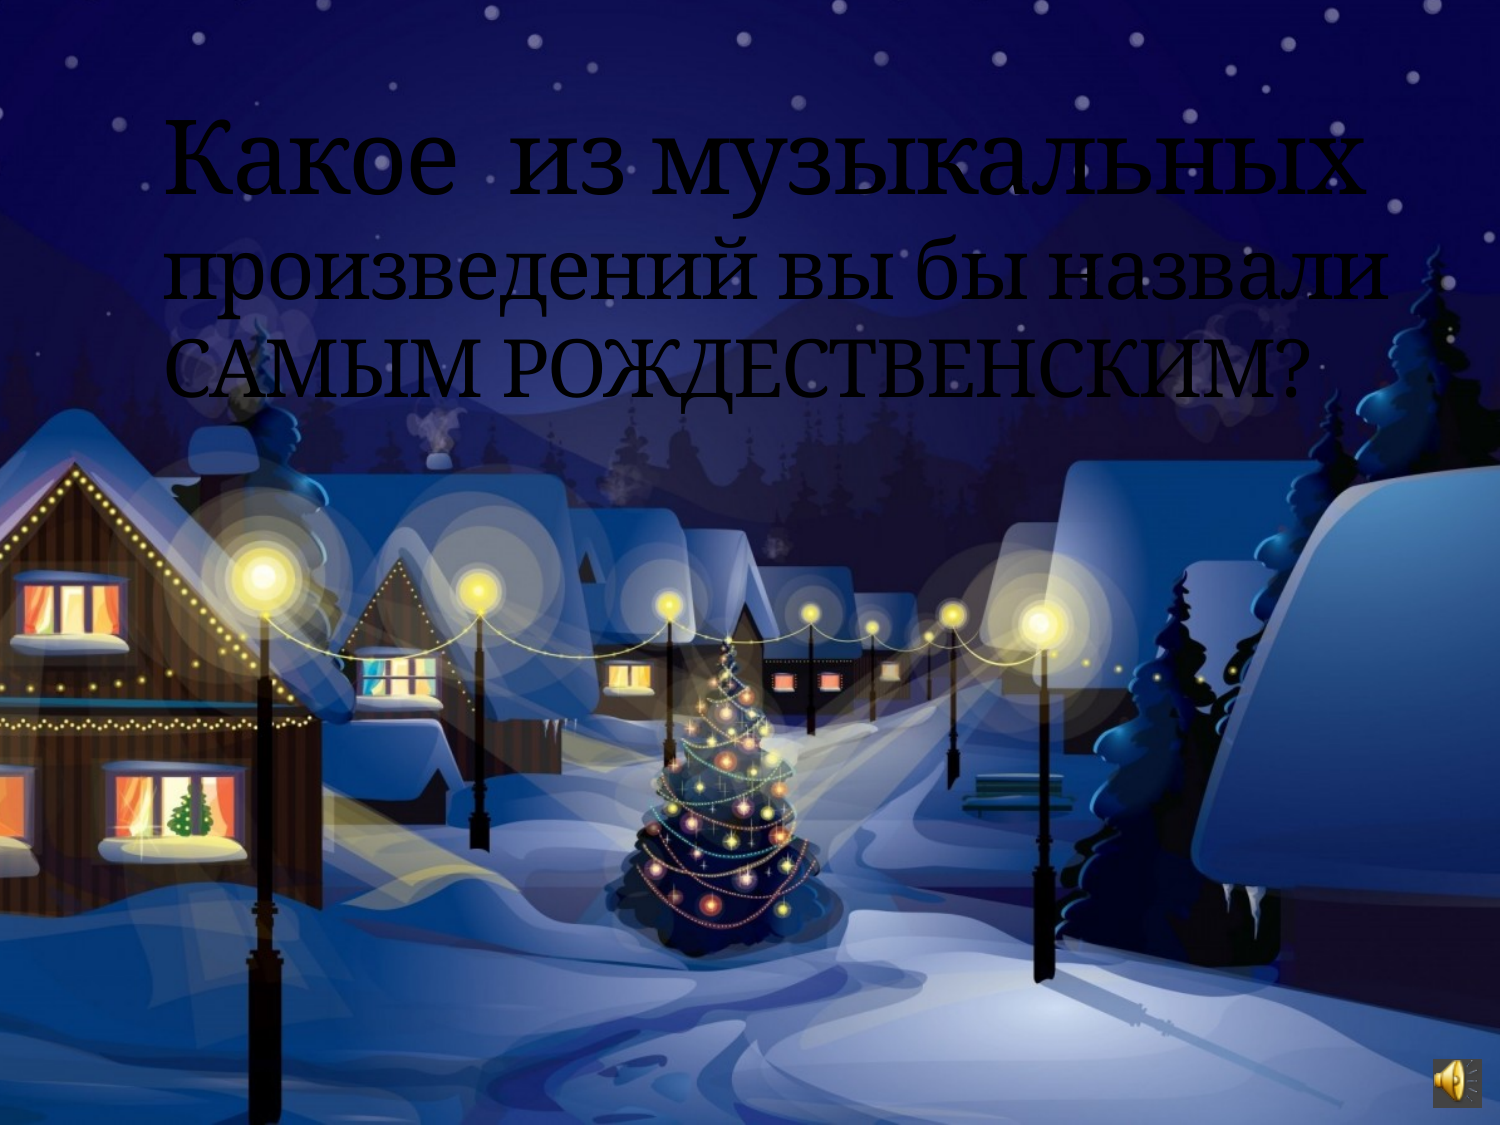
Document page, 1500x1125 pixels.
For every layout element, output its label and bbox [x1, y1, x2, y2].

picture [1434, 1060, 1481, 1107]
list [4, 0, 1496, 1121]
